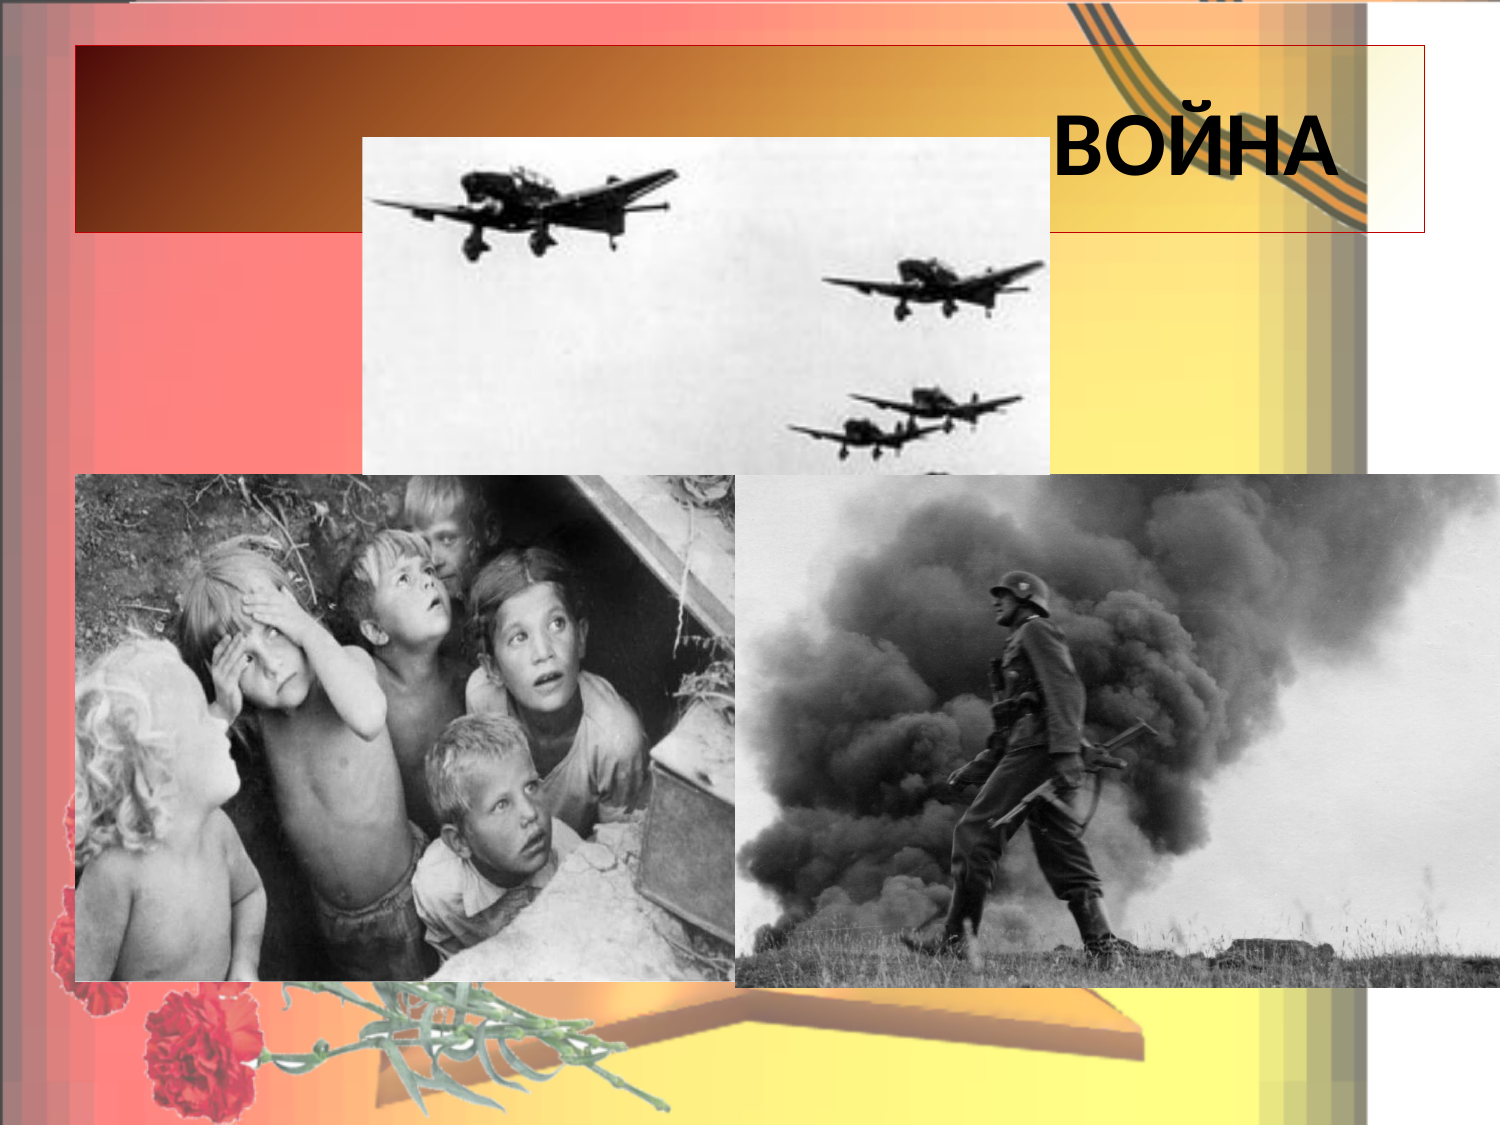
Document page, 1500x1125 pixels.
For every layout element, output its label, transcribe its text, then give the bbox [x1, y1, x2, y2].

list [74, 474, 730, 982]
title ВОЙНА [75, 45, 1425, 233]
picture [362, 137, 1500, 988]
